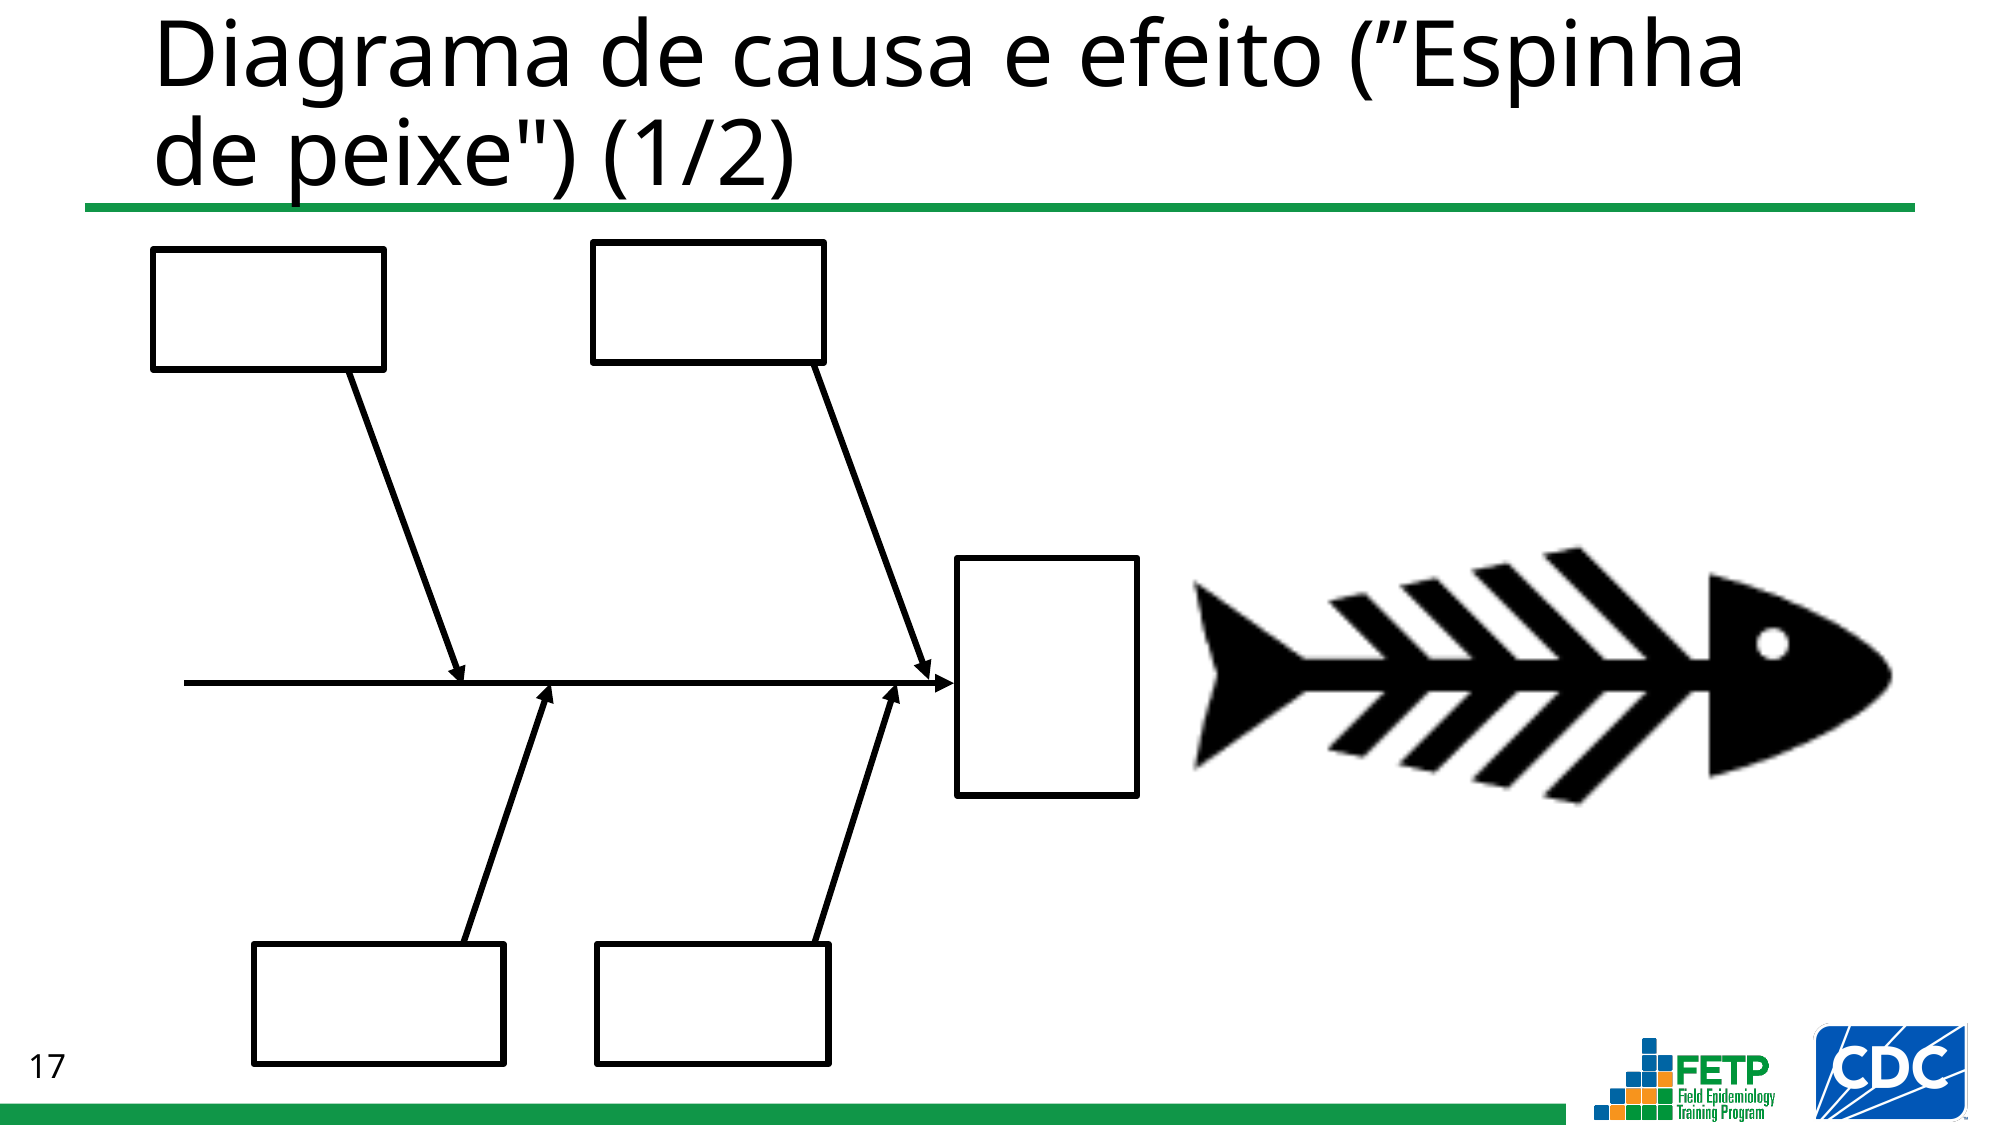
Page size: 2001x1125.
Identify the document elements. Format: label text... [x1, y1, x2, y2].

picture [1163, 296, 1968, 1122]
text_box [153, 242, 1138, 1065]
title Diagrama de causa e efeito (”Espinha de peixe") (1/2) [137, 0, 1863, 207]
